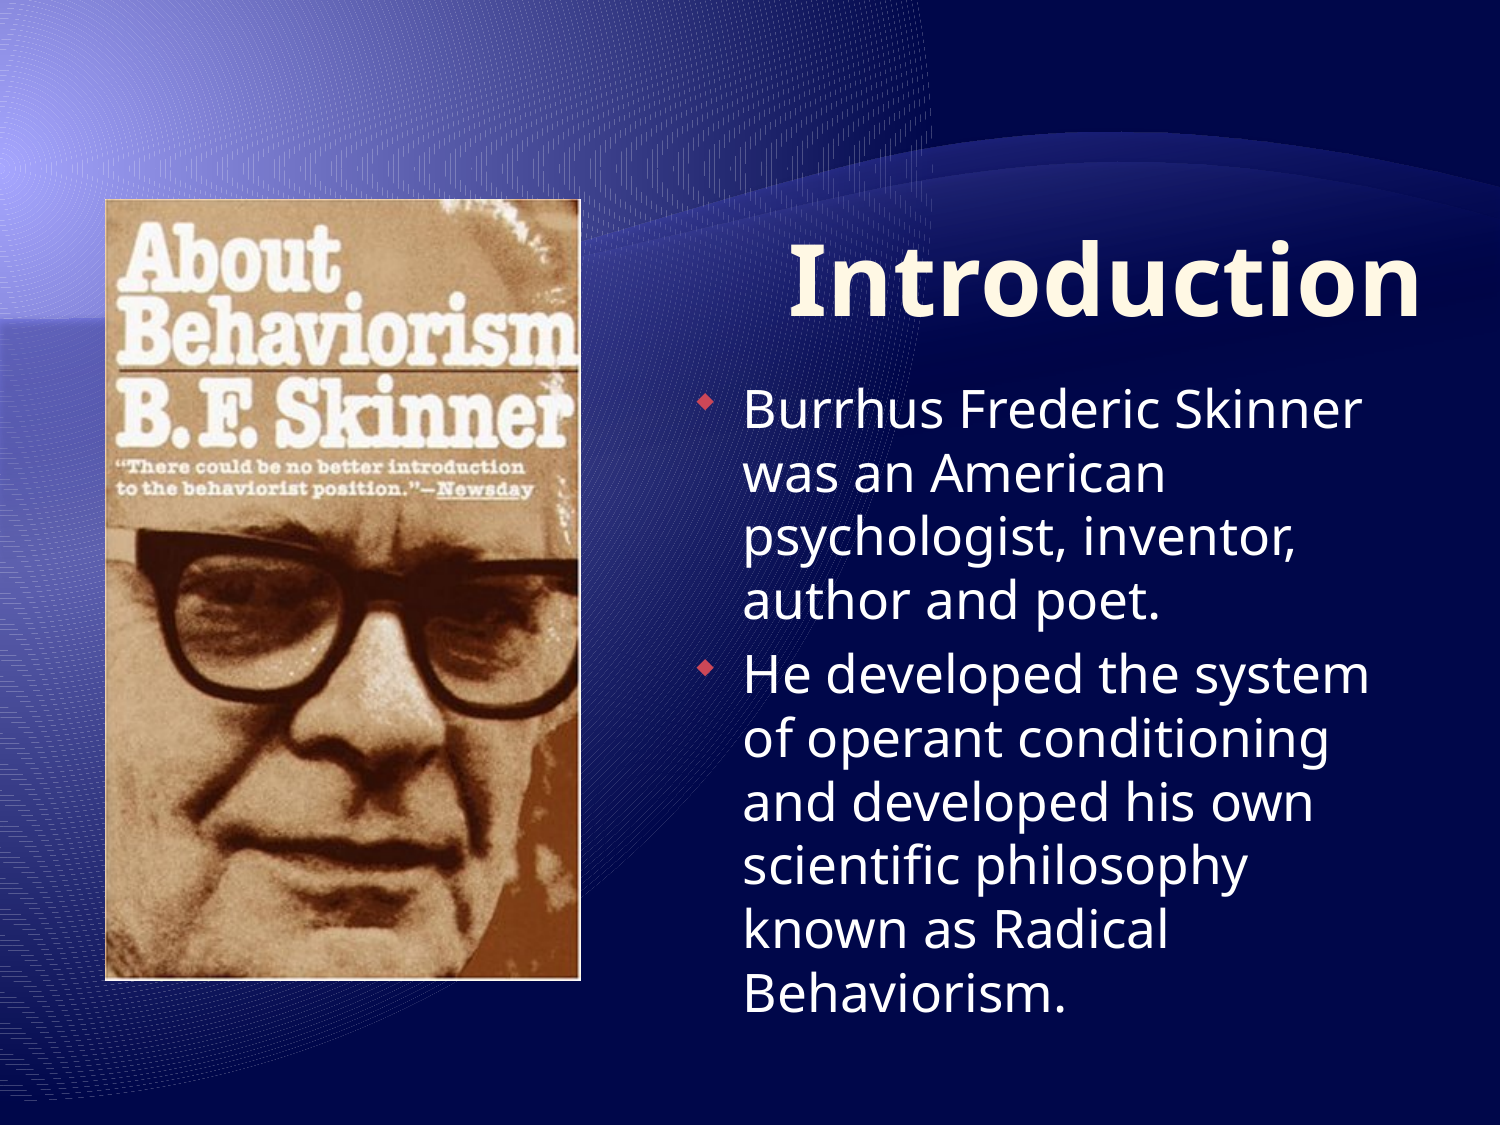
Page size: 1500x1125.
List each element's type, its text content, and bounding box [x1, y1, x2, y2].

list Burrhus Frederic Skinner was an American psychologist, inventor, author and poet. He developed the system of operant conditioning and developed his own scientific philosophy known as Radical Behaviorism. [679, 367, 1425, 1043]
title Introduction [75, 87, 1425, 338]
picture [105, 198, 581, 981]
